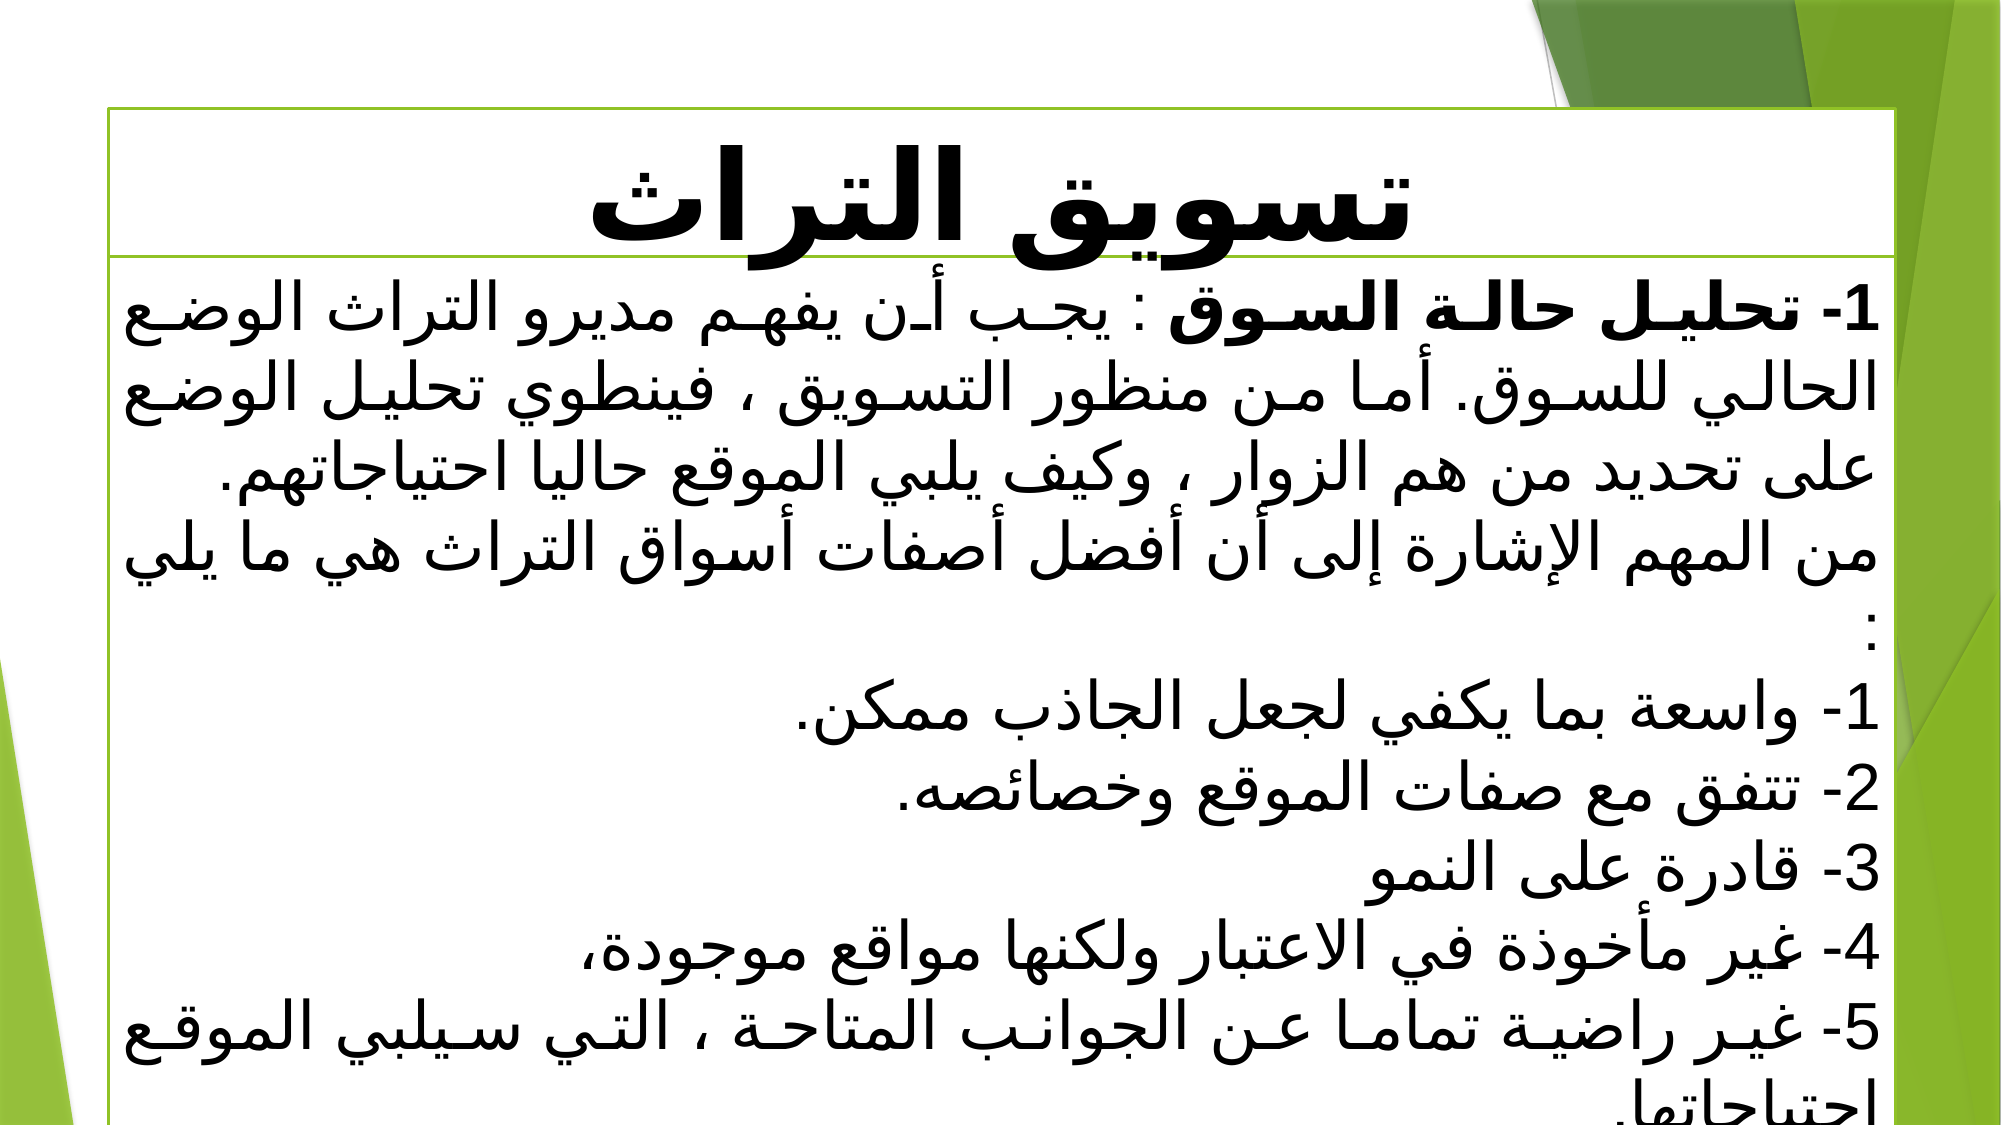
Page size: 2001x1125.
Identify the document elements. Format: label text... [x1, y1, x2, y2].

title تسويق التراث [107, 107, 1897, 258]
text_box 1- تحليل حالة السوق : يجب أن يفهم مديرو التراث الوضع الحالي للسوق. أما من منظور التسويق ، فينطوي تحليل الوضع على تحديد من هم الزوار ، وكيف يلبي الموقع حاليا احتياجاتهم. من المهم الإشارة إلى أن أفضل أصفات أسواق التراث هي ما يلي : 1- واسعة بما يكفي لجعل الجاذب ممكن. 2- تتفق مع صفات الموقع وخصائصه. 3- قادرة على النمو 4- غير مأخوذة في الاعتبار ولكنها مواقع موجودة، 5- غير راضية تماما عن الجوانب المتاحة ، التي سيلبي الموقع احتياجاتها. [107, 258, 1897, 1125]
